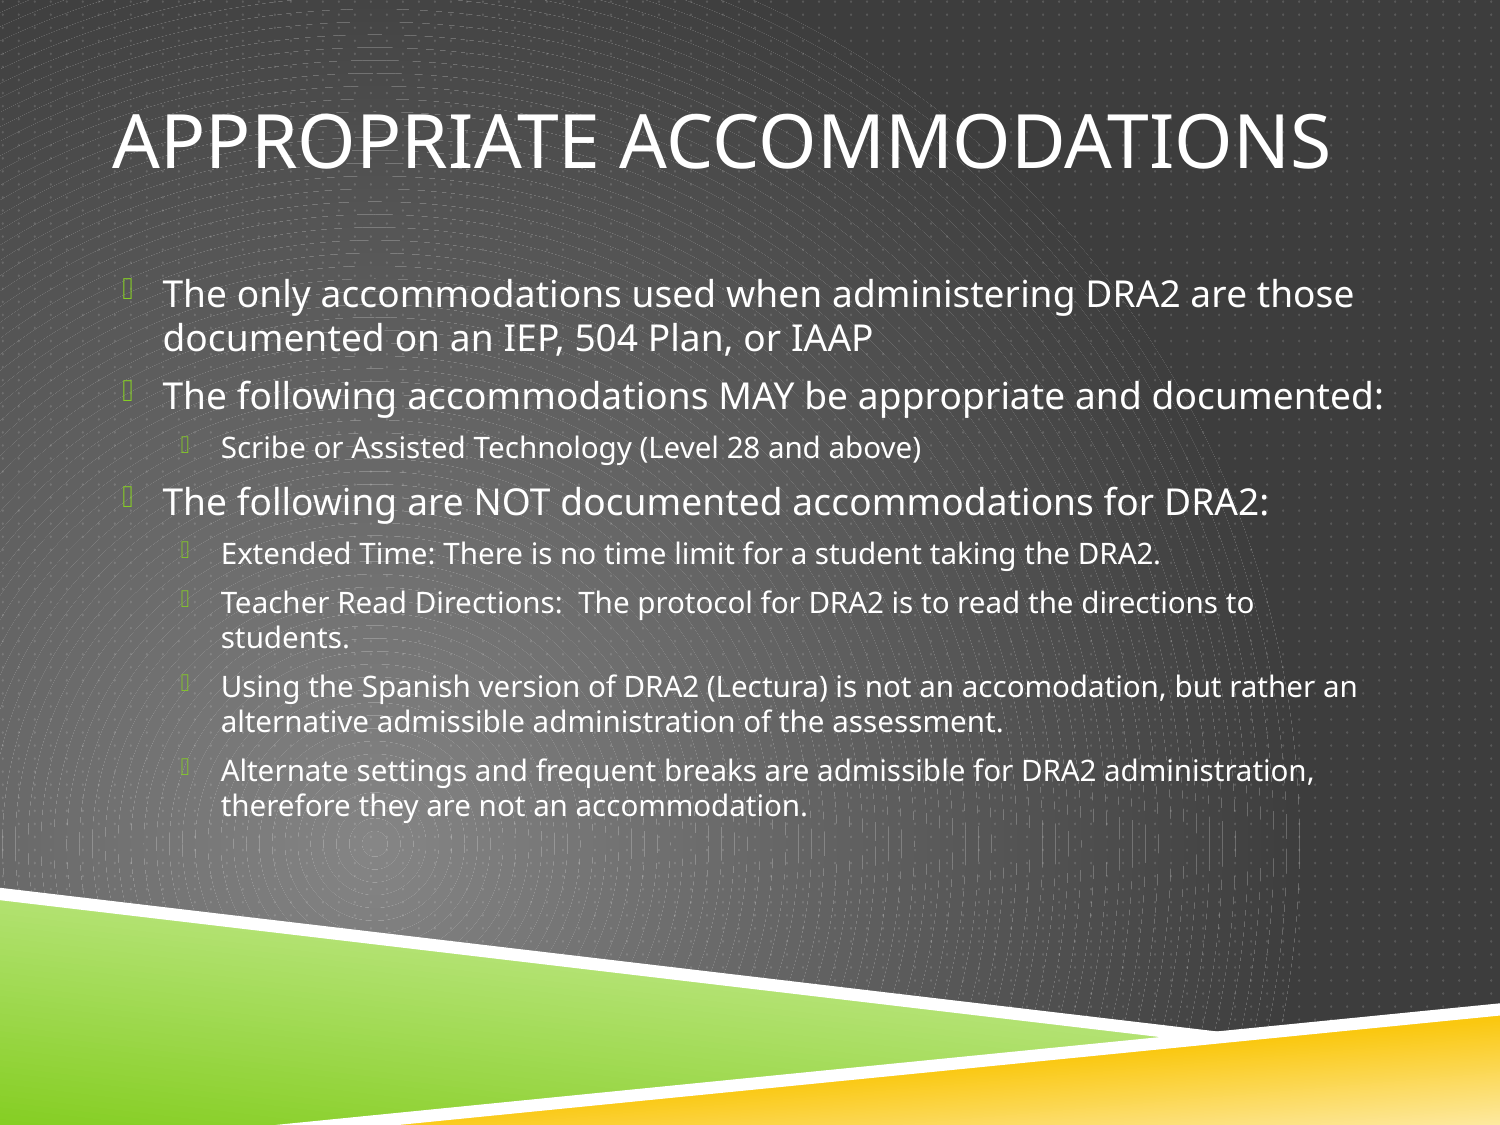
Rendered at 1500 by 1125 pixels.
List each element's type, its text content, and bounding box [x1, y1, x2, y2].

title Appropriate Accommodations [112, 45, 1388, 233]
list The only accommodations used when administering DRA2 are those documented on an IEP, 504 Plan, or IAAP The following accommodations MAY be appropriate and documented: Scribe or Assisted Technology (Level 28 and above) The following are NOT documented accommodations for DRA2: Extended Time: There is no time limit for a student taking the DRA2. Teacher Read Directions: The protocol for DRA2 is to read the directions to students. Using the Spanish version of DRA2 (Lectura) is not an accomodation, but rather an alternative admissible administration of the assessment. Alternate settings and frequent breaks are admissible for DRA2 administration, therefore they are not an accommodation. [112, 262, 1388, 875]
